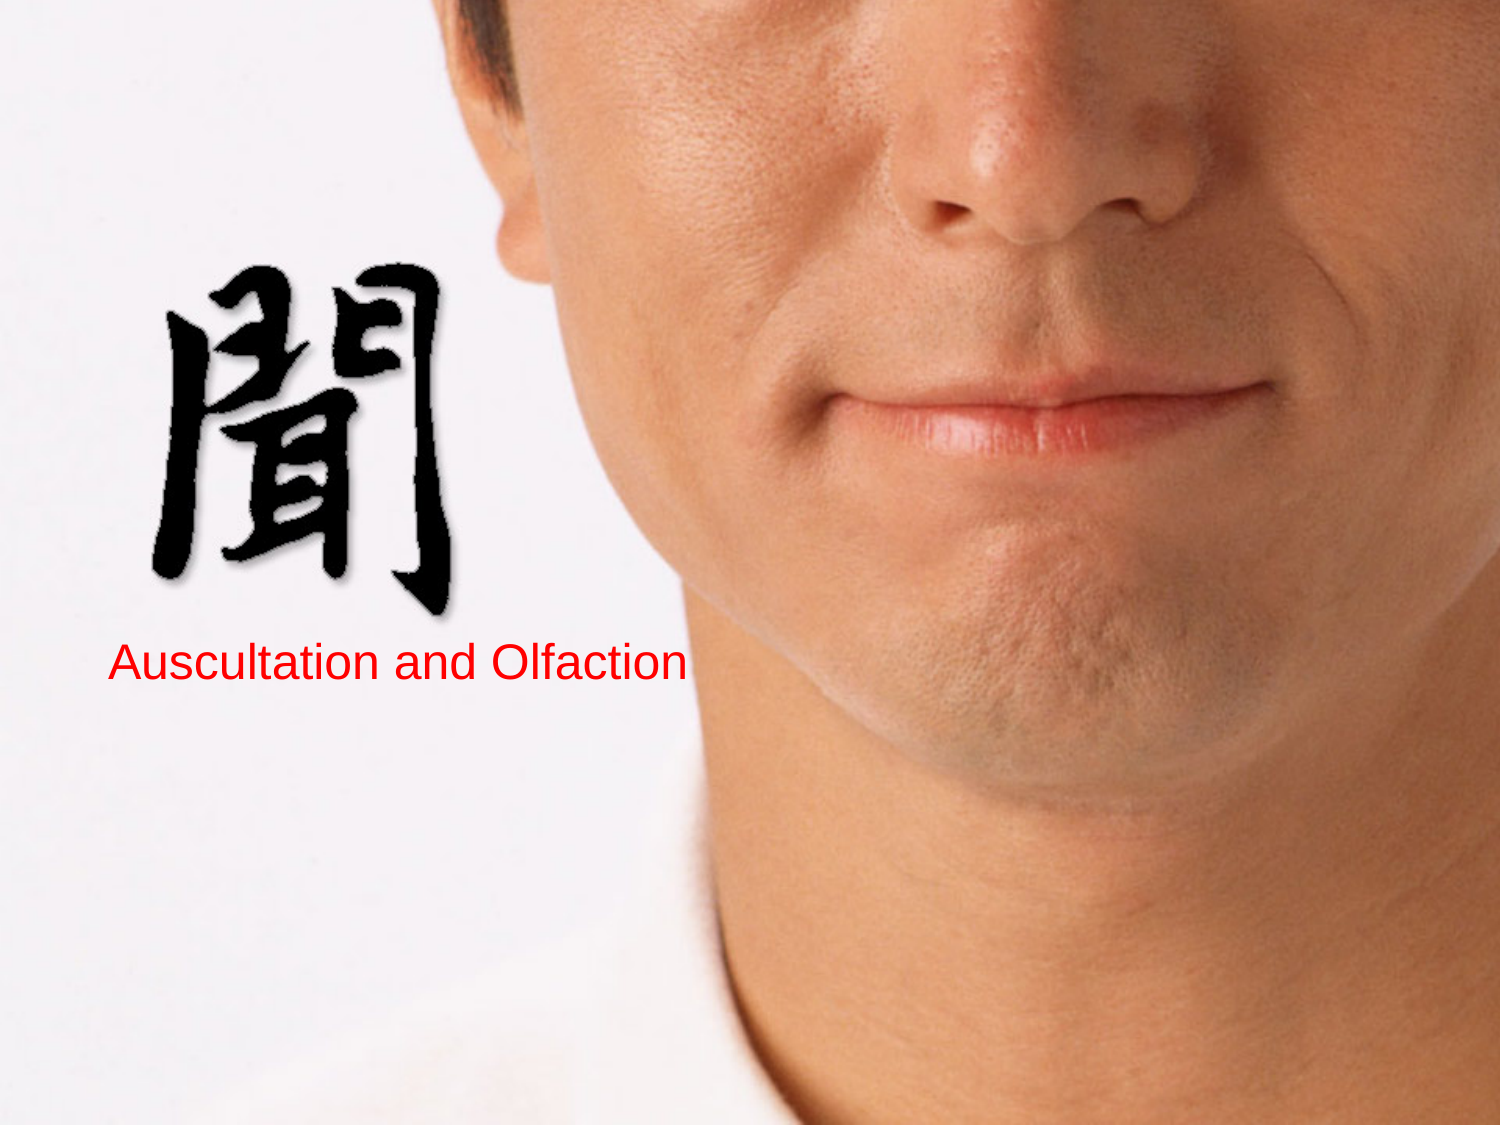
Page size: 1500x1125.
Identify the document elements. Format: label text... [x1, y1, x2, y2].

picture [0, 0, 1500, 1125]
text_box Auscultation and Olfaction [93, 621, 718, 697]
